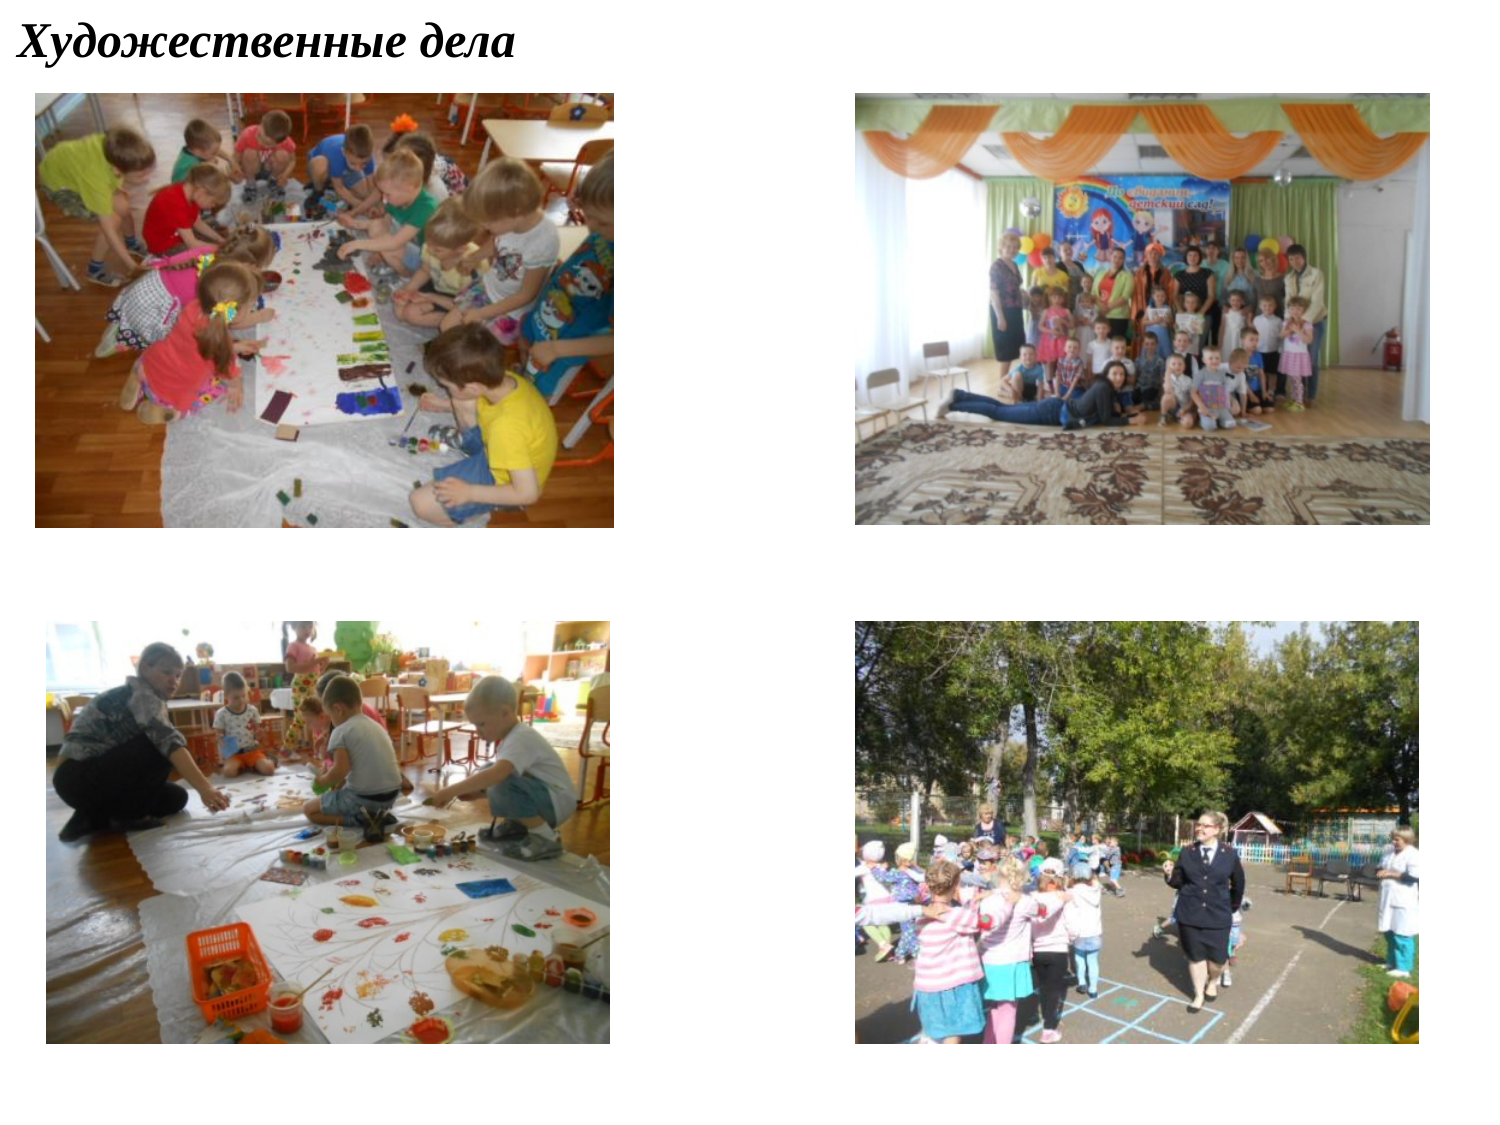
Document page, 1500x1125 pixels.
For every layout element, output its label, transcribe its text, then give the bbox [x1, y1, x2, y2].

picture [855, 620, 1419, 1044]
picture [855, 93, 1430, 525]
picture [34, 93, 614, 528]
picture [46, 620, 610, 1044]
text_box Художественные дела [2, 0, 544, 76]
